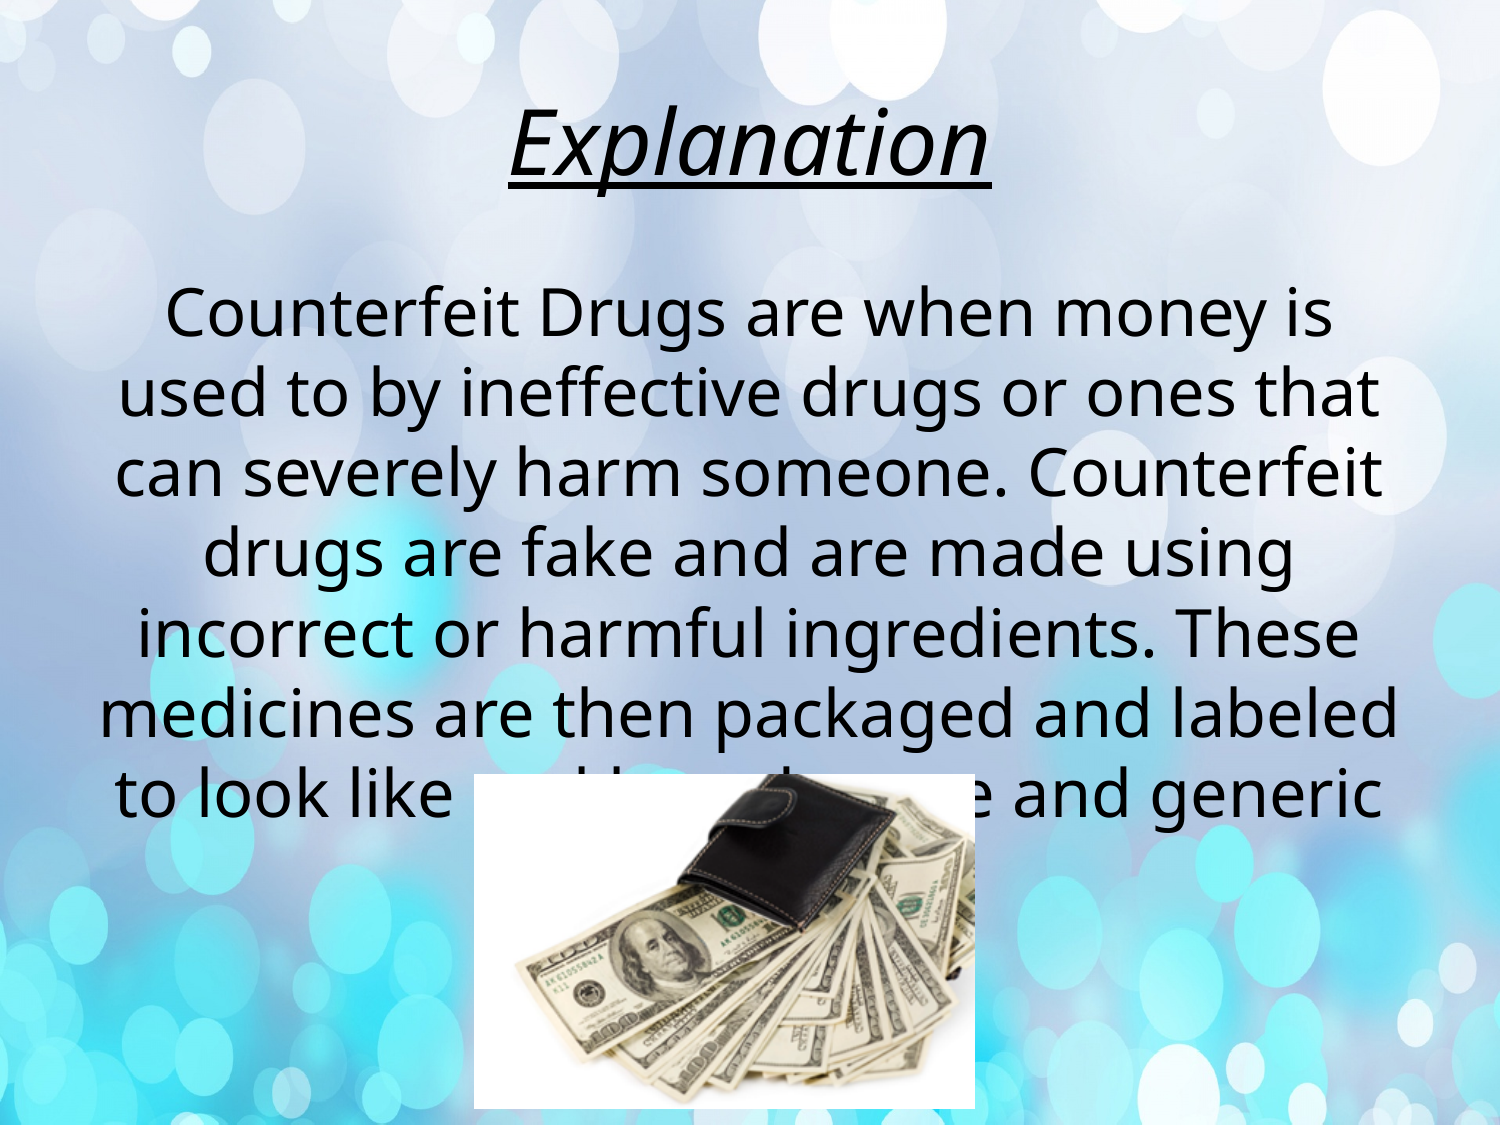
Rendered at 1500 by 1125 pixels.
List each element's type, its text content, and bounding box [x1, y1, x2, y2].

list Counterfeit Drugs are when money is used to by ineffective drugs or ones that can severely harm someone. Counterfeit drugs are fake and are made using incorrect or harmful ingredients. These medicines are then packaged and labeled to look like real brand-name and generic drugs. [75, 262, 1425, 1005]
picture [0, 0, 1500, 1125]
title Explanation [75, 45, 1425, 233]
